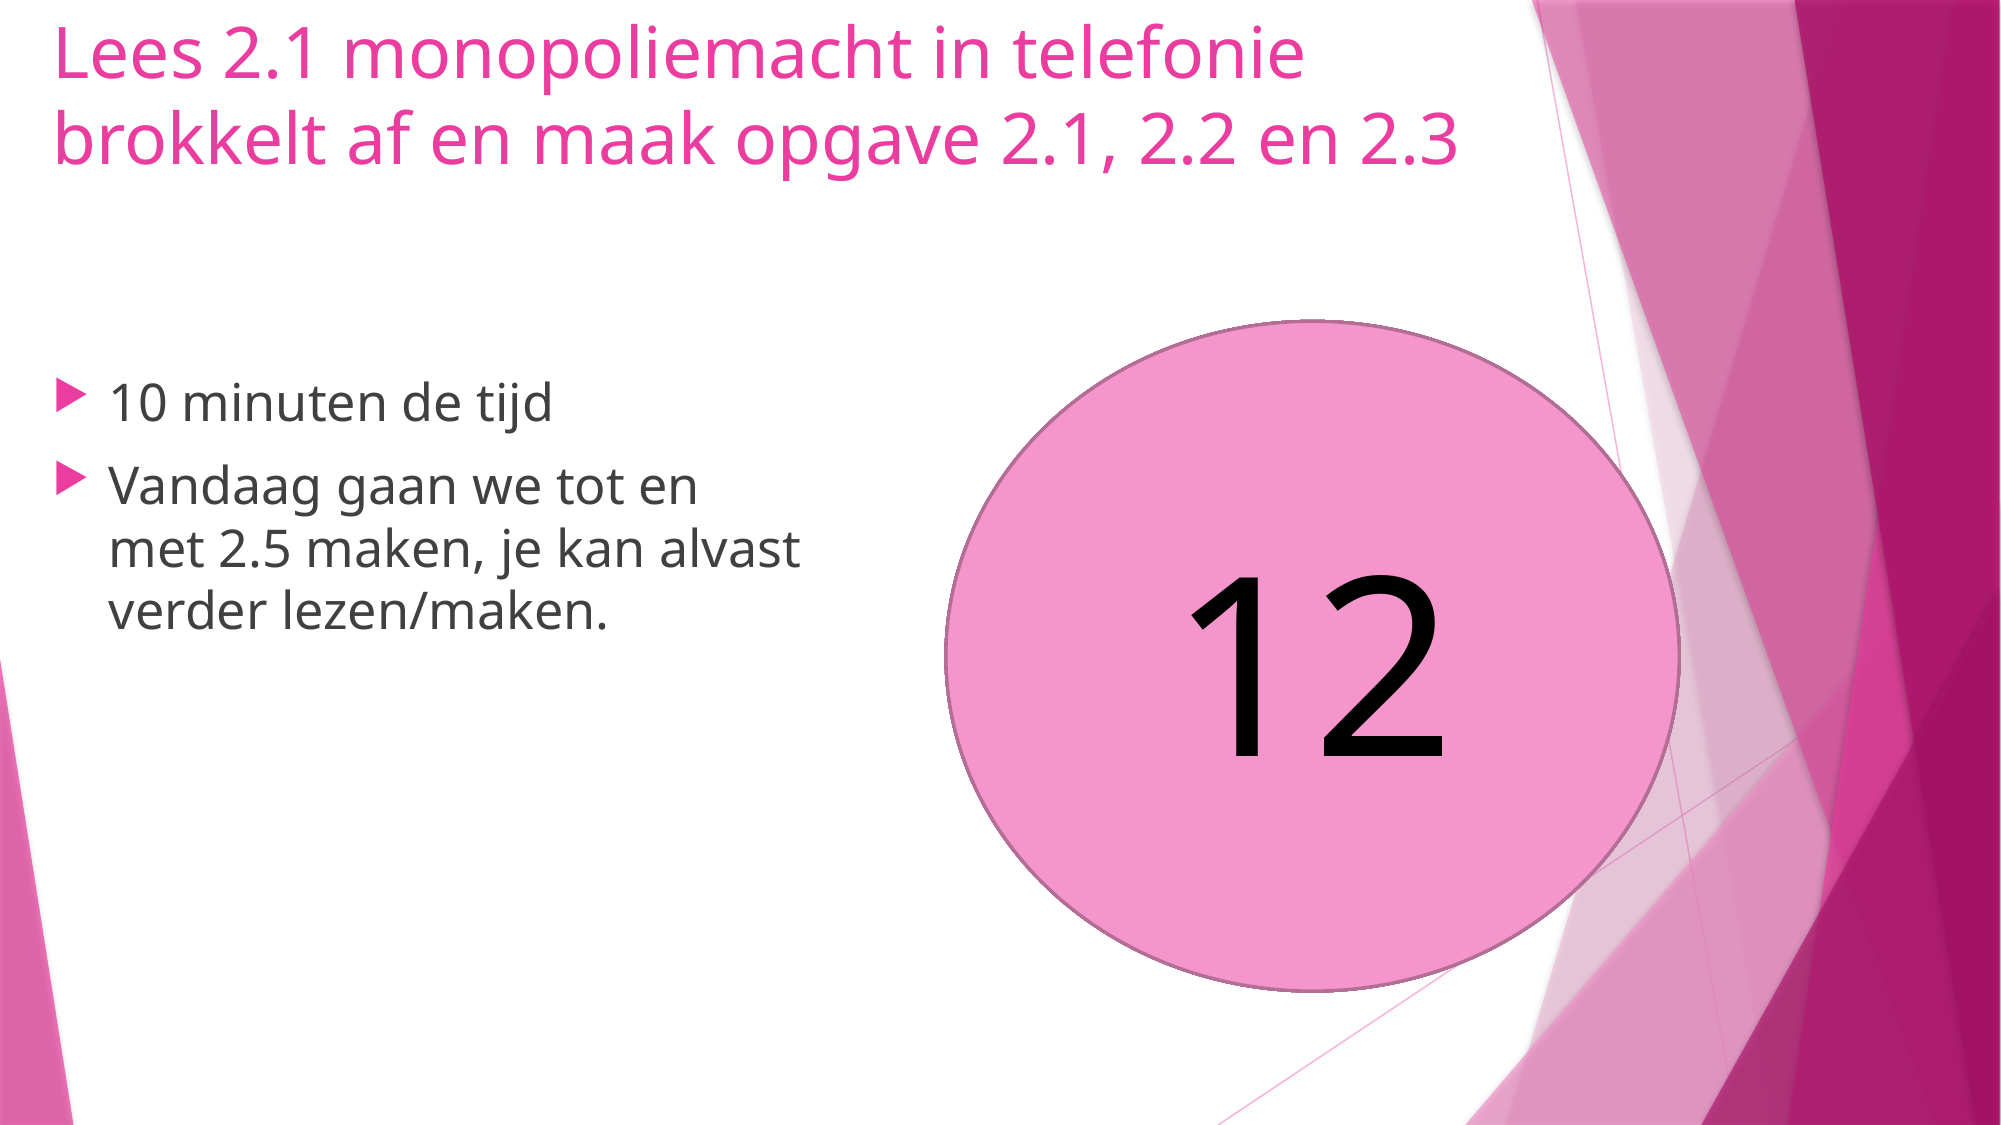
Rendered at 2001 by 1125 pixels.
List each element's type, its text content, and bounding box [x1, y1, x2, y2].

text_box 12 [944, 319, 1681, 993]
title Lees 2.1 monopoliemacht in telefonie brokkelt af en maak opgave 2.1, 2.2 en 2.3 [37, 0, 1494, 260]
list 10 minuten de tijd Vandaag gaan we tot en met 2.5 maken, je kan alvast verder lezen/maken. [37, 278, 818, 1013]
